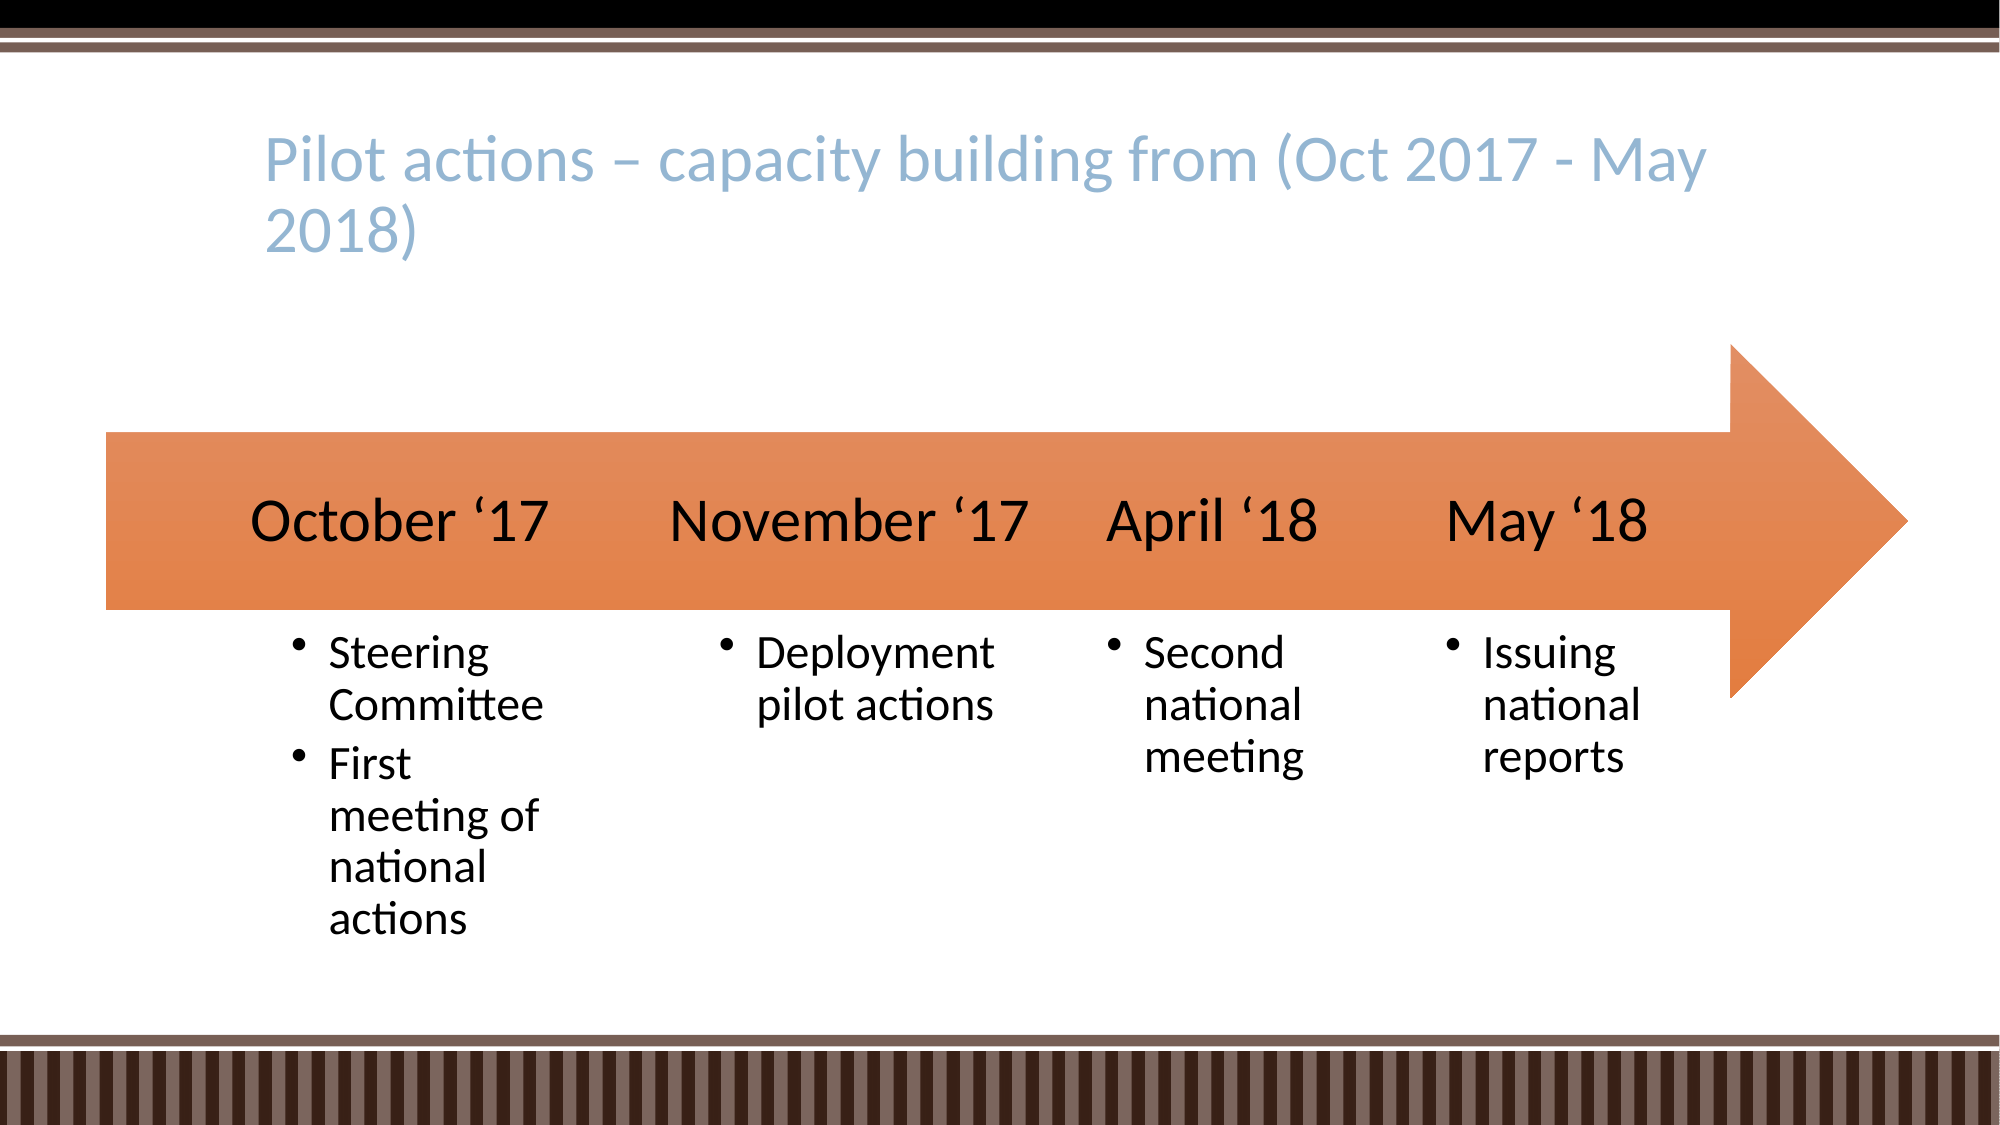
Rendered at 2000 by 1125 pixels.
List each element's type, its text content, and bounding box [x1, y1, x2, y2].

title Pilot actions – capacity building from (Oct 2017 - May 2018) [249, 99, 1750, 275]
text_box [106, 277, 1908, 1021]
